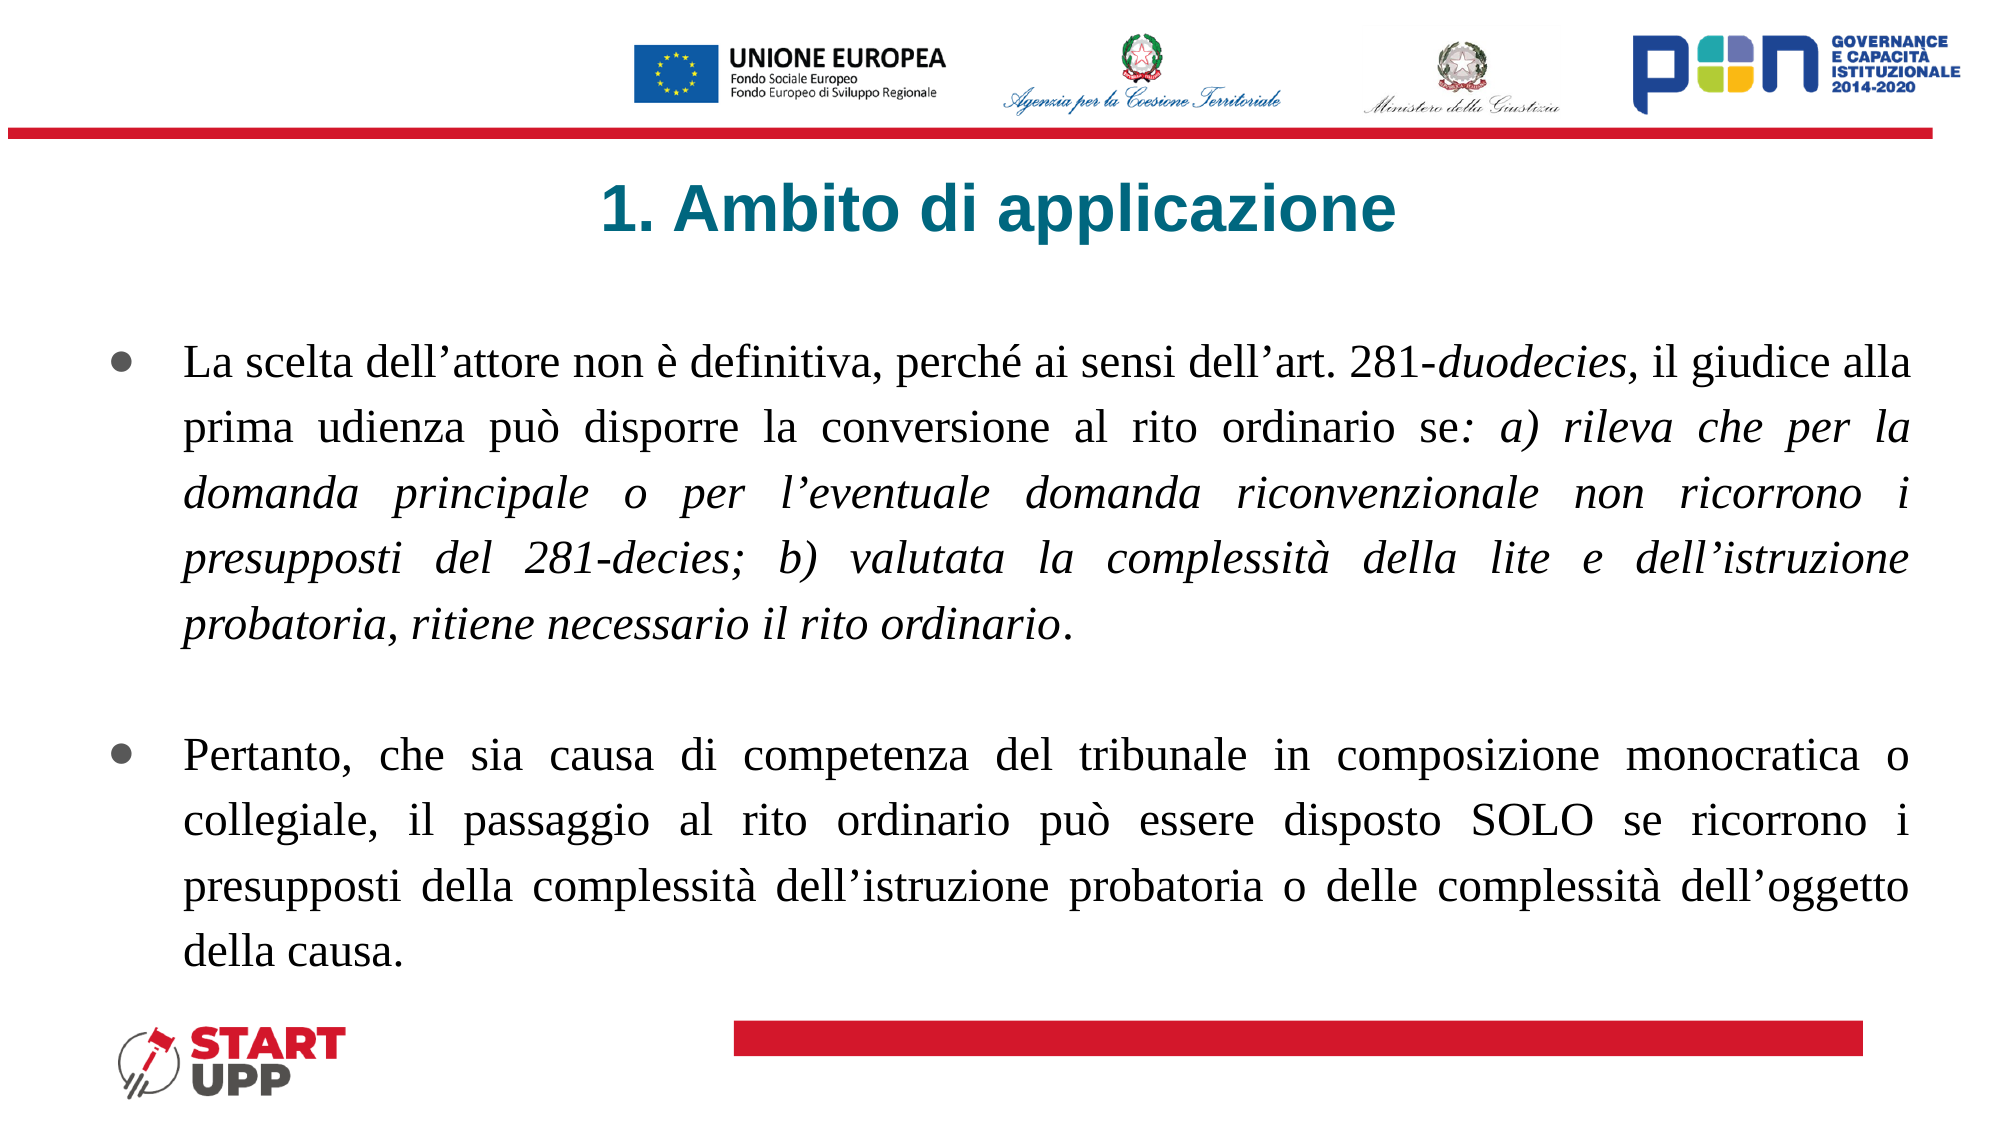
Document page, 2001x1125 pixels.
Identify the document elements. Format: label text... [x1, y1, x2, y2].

picture [612, 24, 1972, 119]
list La scelta dell’attore non è definitiva, perché ai sensi dell’art. 281-duodecies, il giudice alla prima udienza può disporre la conversione al rito ordinario se: a) rileva che per la domanda principale o per l’eventuale domanda riconvenzionale non ricorrono i presupposti del 281-decies; b) valutata la complessità della lite e dell’istruzione probatoria, ritiene necessario il rito ordinario. Pertanto, che sia causa di competenza del tribunale in composizione monocratica o collegiale, il passaggio al rito ordinario può essere disposto SOLO se ricorrono i presupposti della complessità dell’istruzione probatoria o delle complessità dell’oggetto della causa. [67, 301, 1933, 1000]
title 1. Ambito di applicazione [67, 144, 1932, 271]
picture [114, 1019, 351, 1103]
